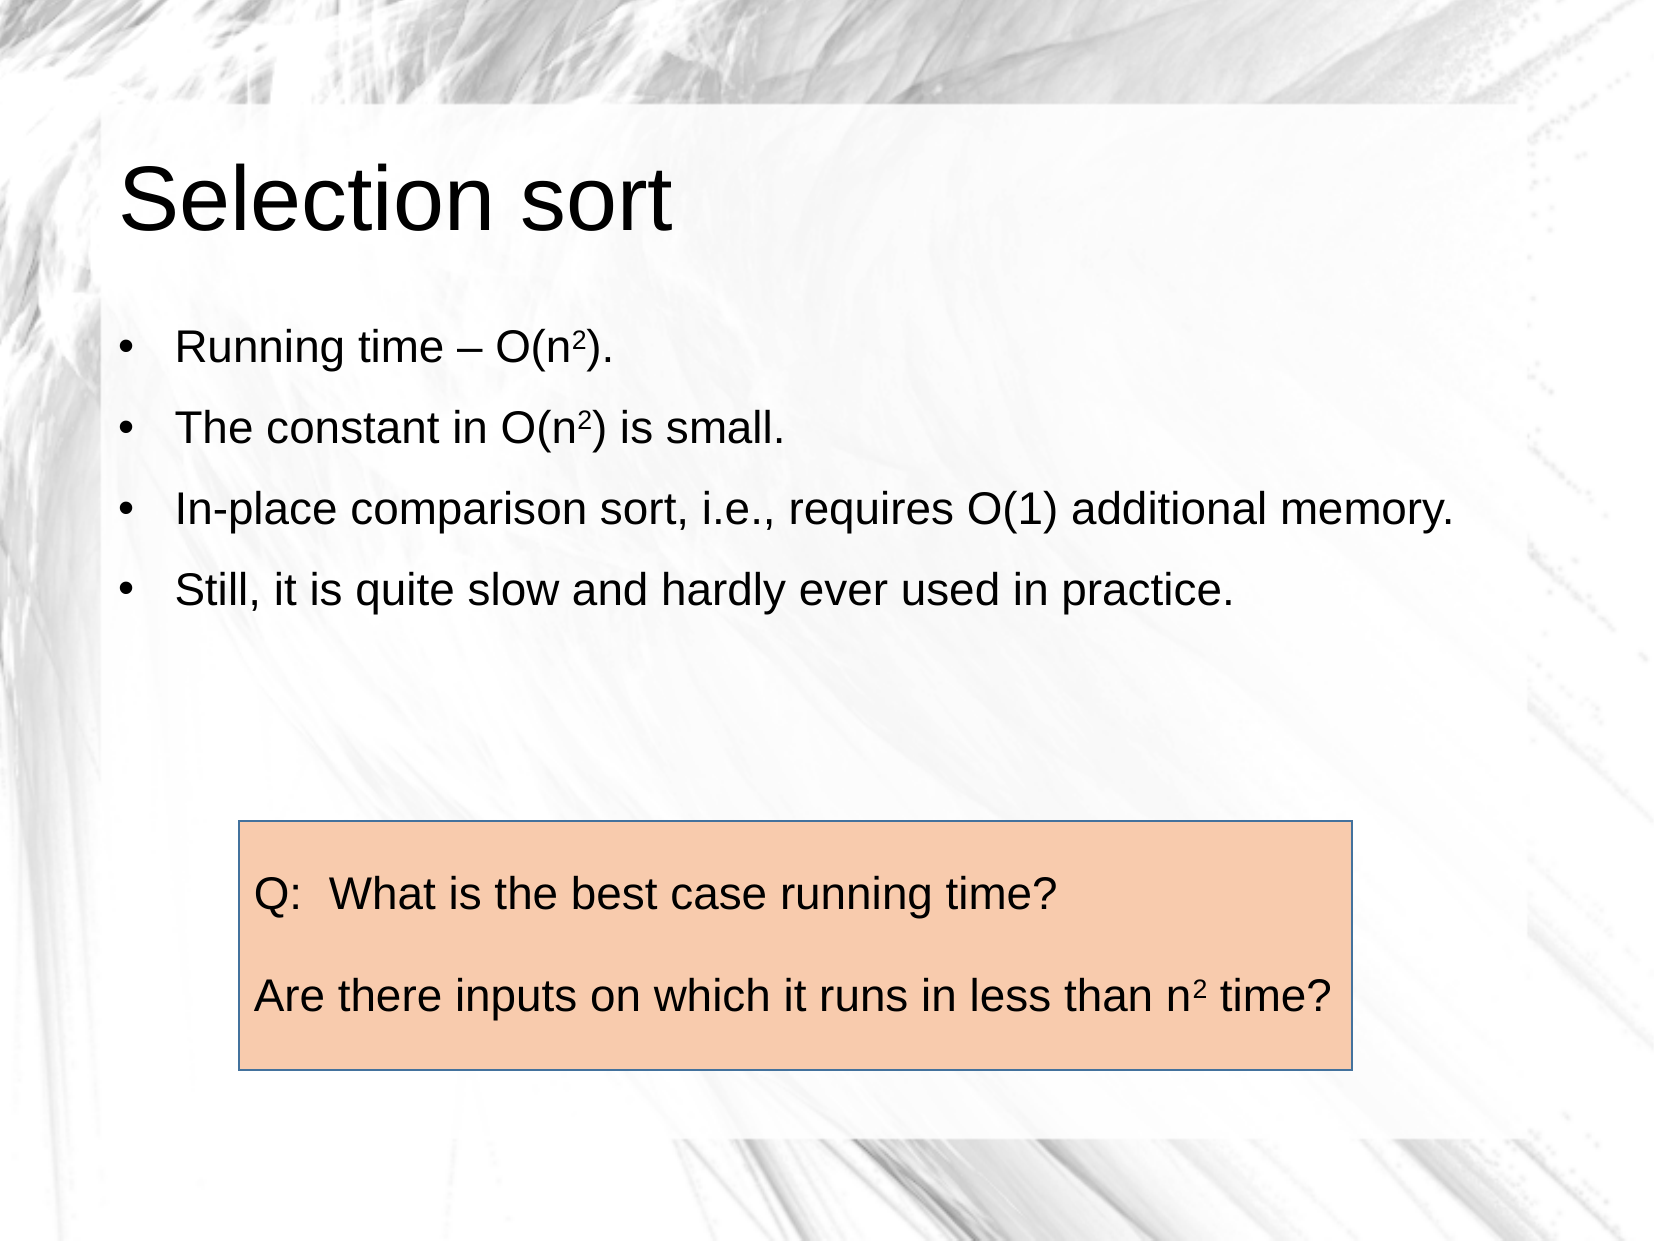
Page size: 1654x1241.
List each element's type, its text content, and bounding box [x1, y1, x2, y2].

text_box Q: What is the best case running time? Are there inputs on which it runs in less than n2 time? [239, 821, 1352, 1070]
picture [0, 0, 1654, 1241]
list Running time – O(n2). The constant in O(n2) is small. In-place comparison sort, i.e., requires O(1) additional memory. Still, it is quite slow and hardly ever used in practice. [118, 319, 1571, 1109]
title Selection sort [118, 112, 1506, 281]
